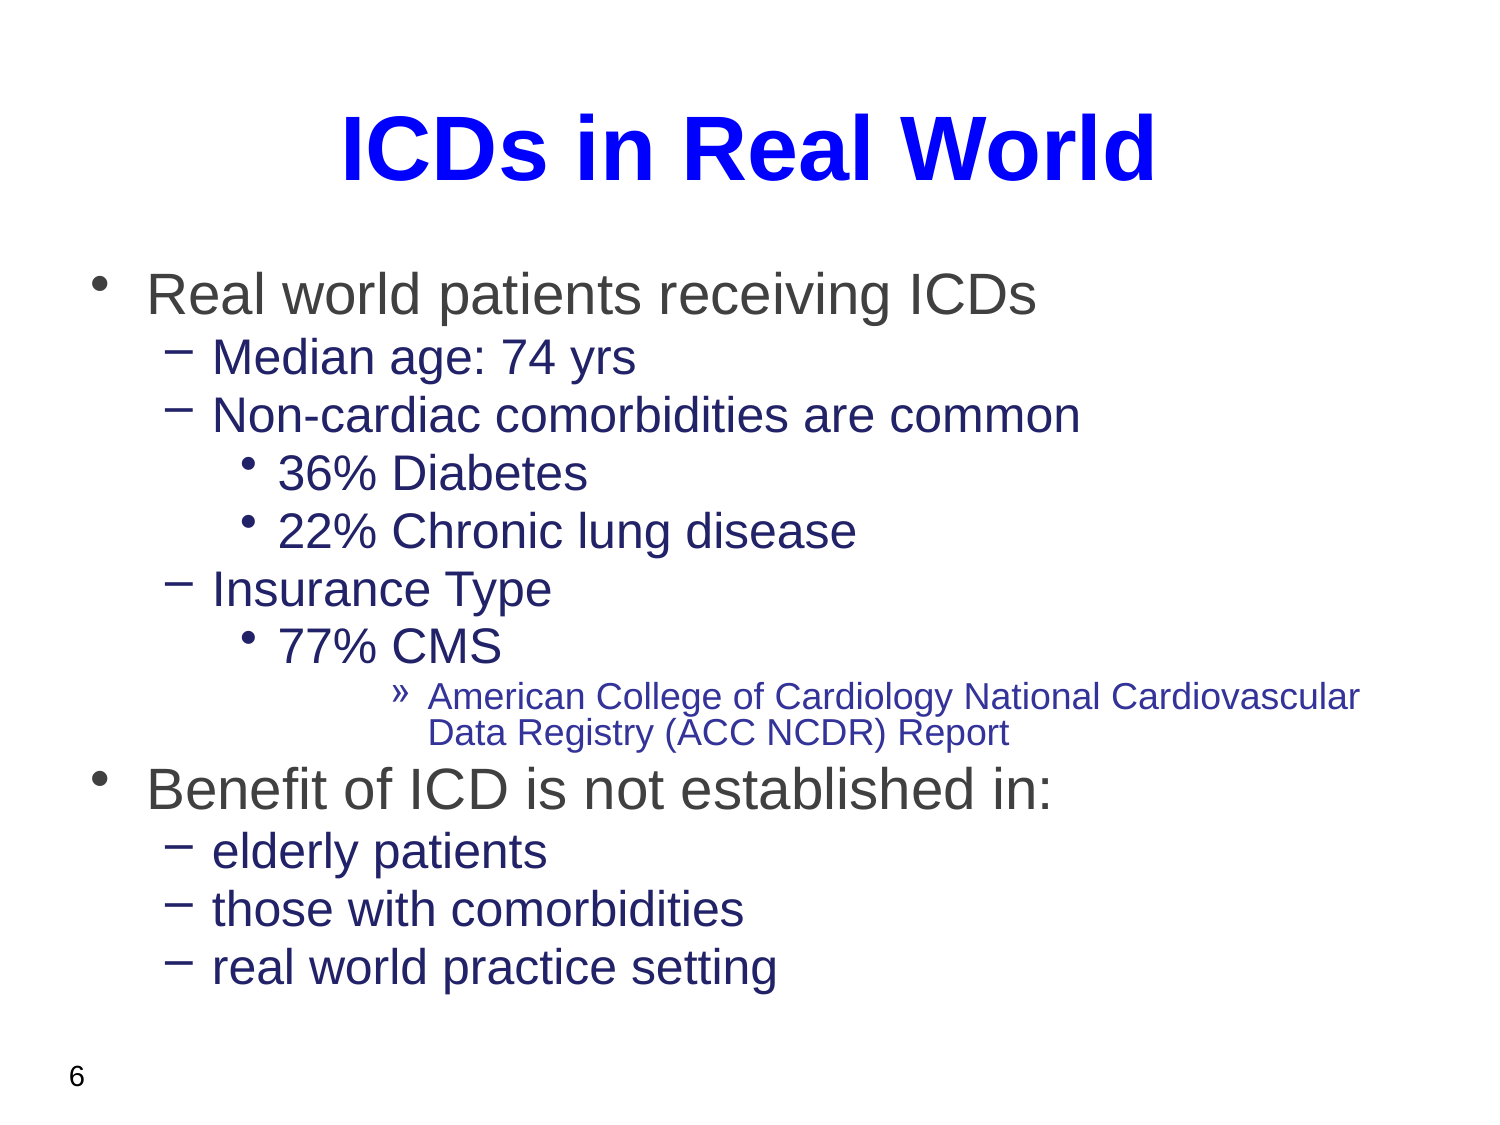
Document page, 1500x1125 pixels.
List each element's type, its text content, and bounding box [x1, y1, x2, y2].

title ICDs in Real World [75, 50, 1425, 238]
list Real world patients receiving ICDs Median age: 74 yrs Non-cardiac comorbidities are common 36% Diabetes 22% Chronic lung disease Insurance Type 77% CMS American College of Cardiology National Cardiovascular Data Registry (ACC NCDR) Report Benefit of ICD is not established in: elderly patients those with comorbidities real world practice setting [75, 262, 1425, 1050]
text_box 6 [24, 1049, 100, 1113]
